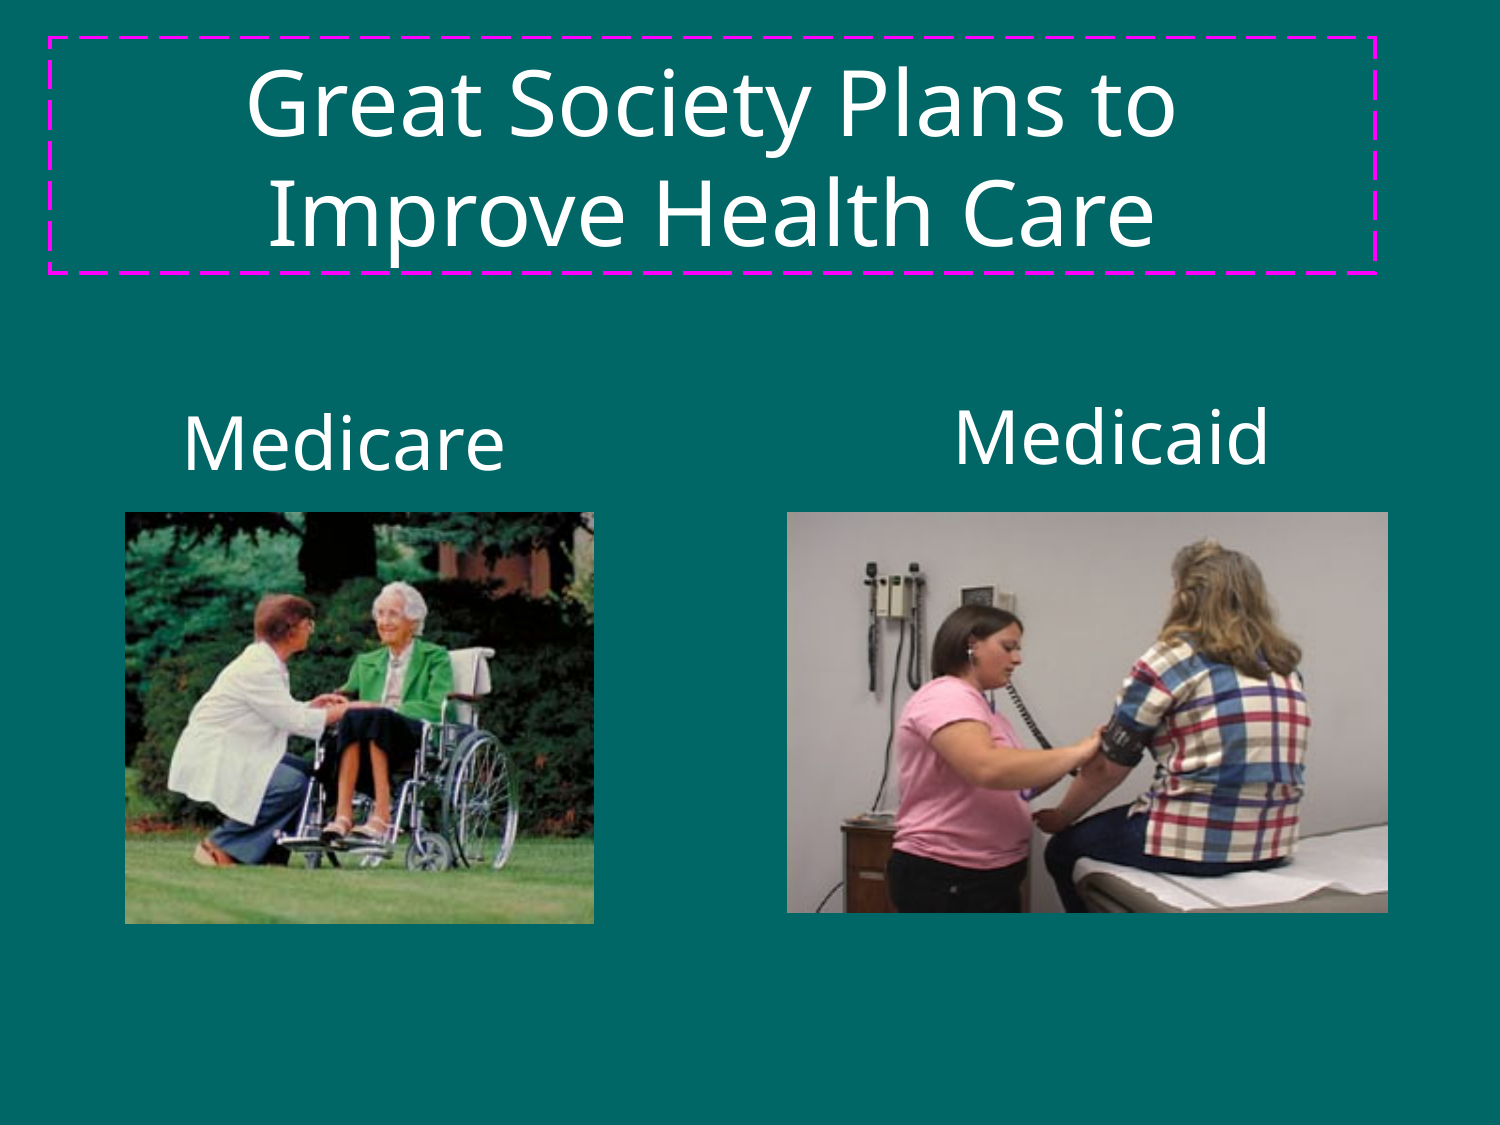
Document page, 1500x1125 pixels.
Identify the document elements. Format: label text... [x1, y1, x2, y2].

picture [124, 512, 594, 924]
text_box Medicaid [774, 382, 1450, 488]
text_box Medicare [99, 387, 588, 493]
text_box Great Society Plans to Improve Health Care [49, 37, 1375, 273]
picture [787, 512, 1388, 913]
